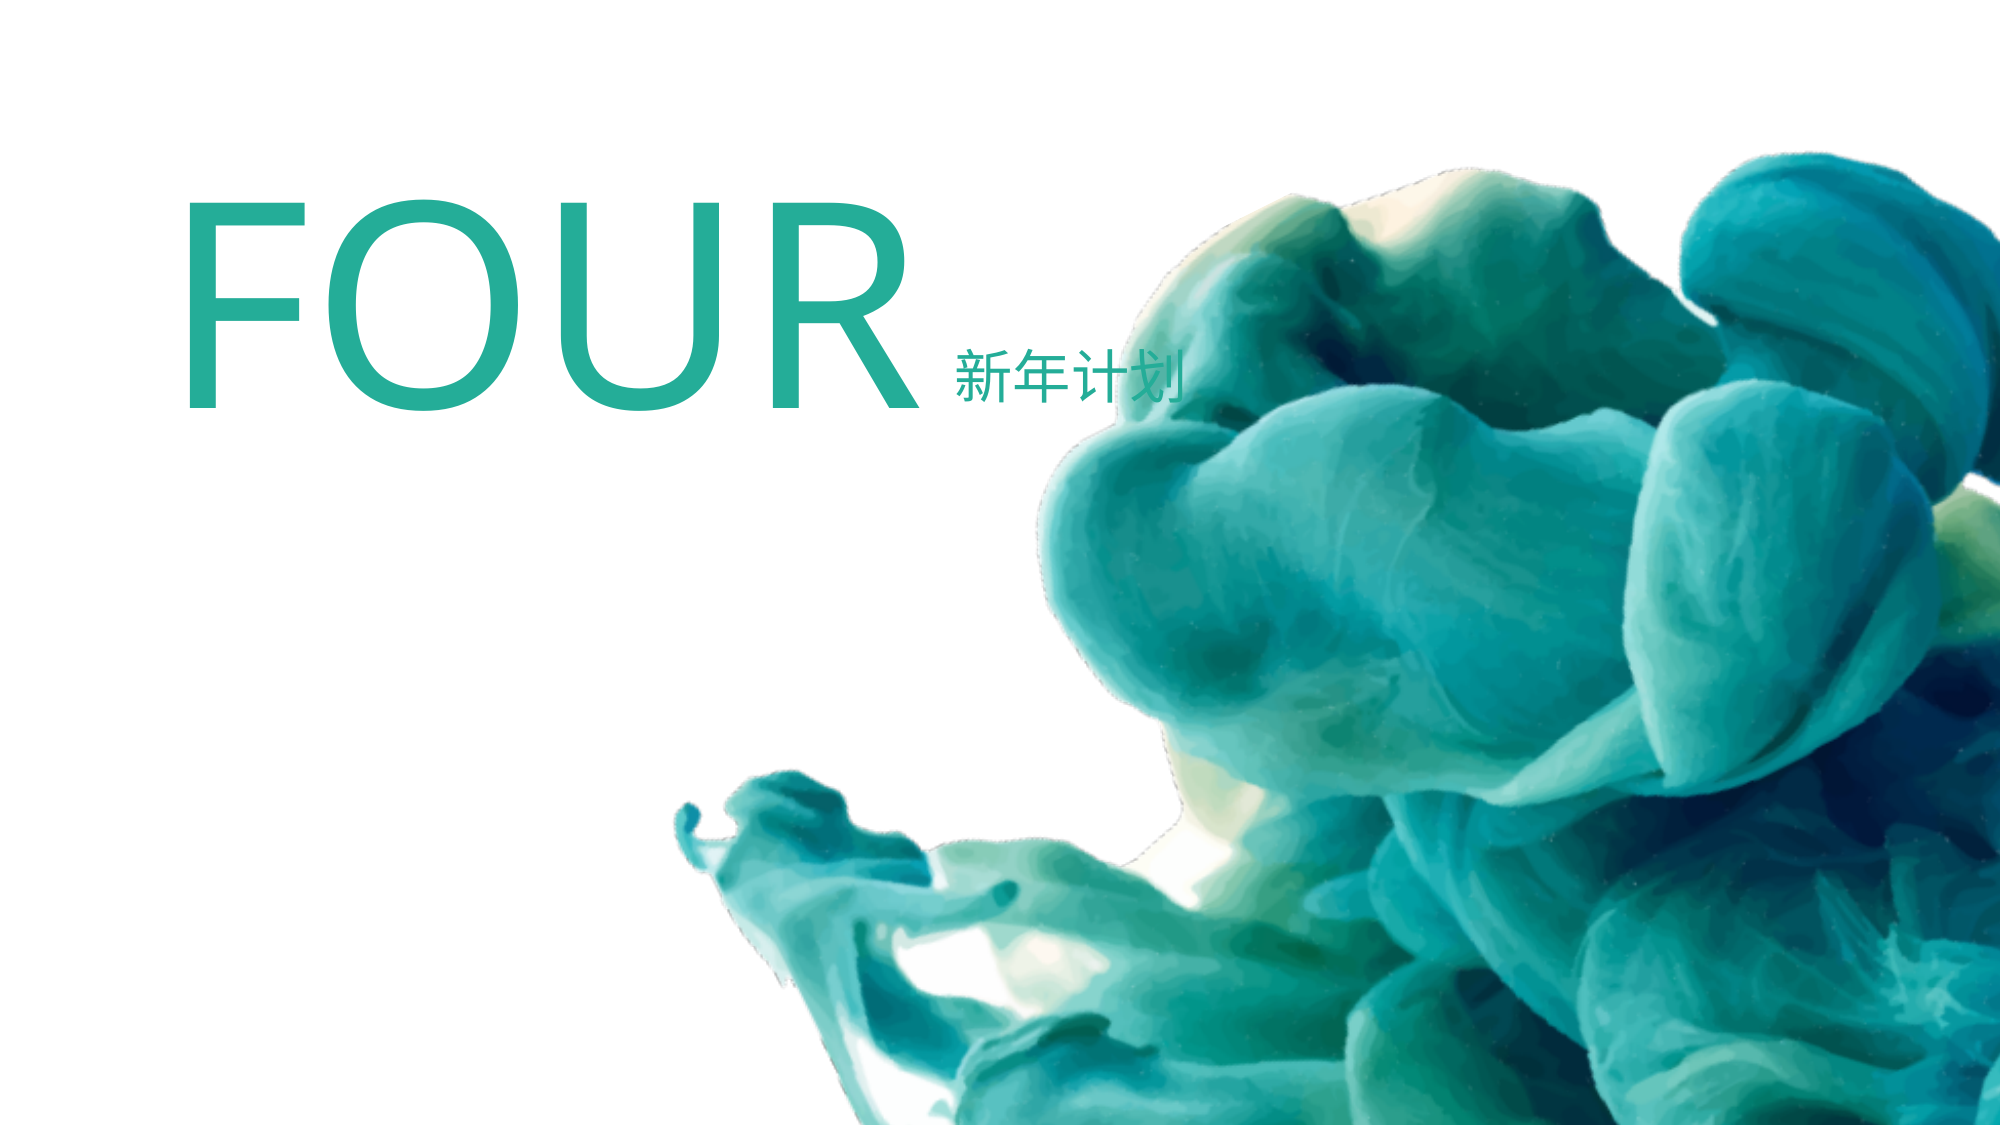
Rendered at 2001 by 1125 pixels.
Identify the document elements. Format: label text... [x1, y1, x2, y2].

text_box FOUR [147, 113, 940, 474]
text_box 新年计划 [939, 332, 1203, 418]
